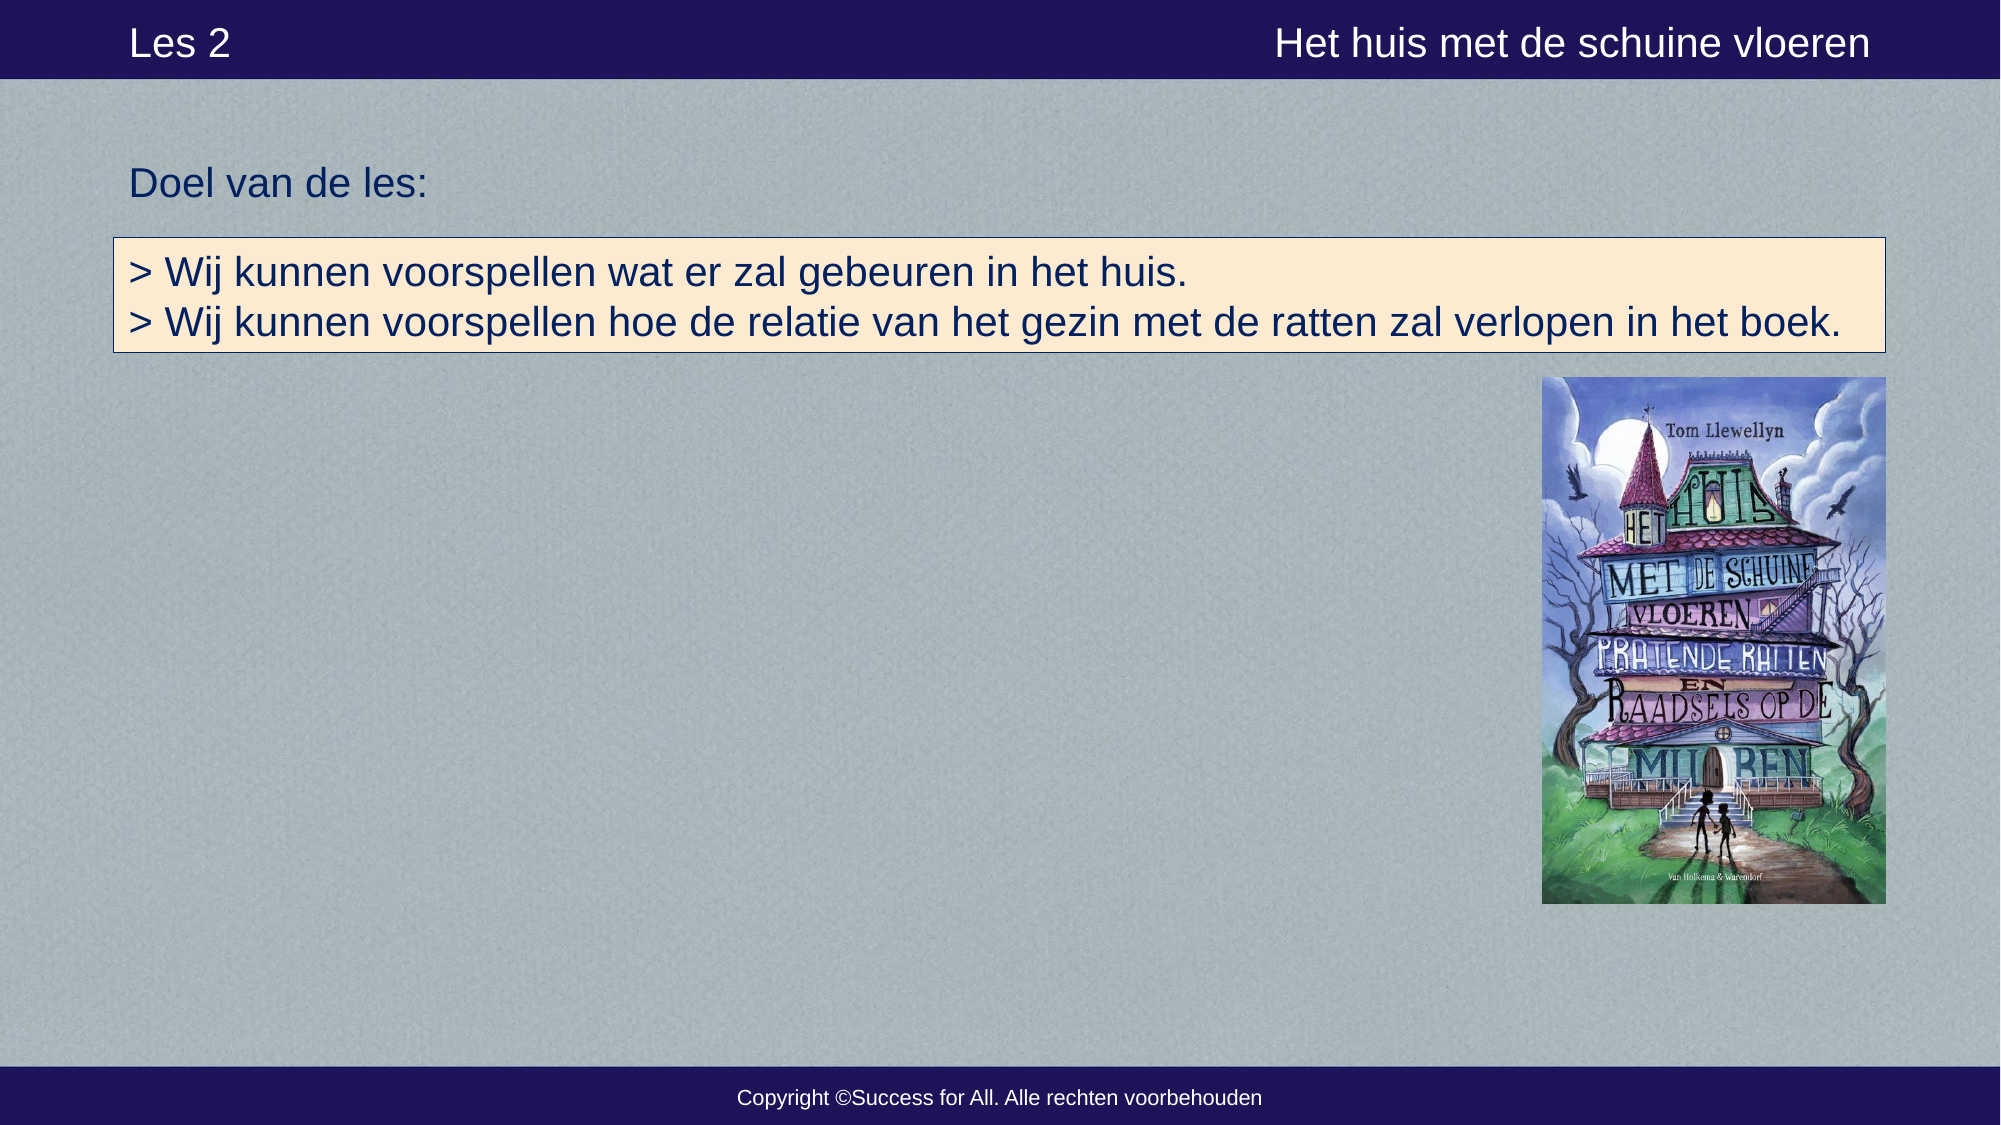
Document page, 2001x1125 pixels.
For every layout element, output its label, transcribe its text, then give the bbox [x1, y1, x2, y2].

text_box Les 2 [114, 8, 354, 73]
text_box > Wij kunnen voorspellen wat er zal gebeuren in het huis. > Wij kunnen voorspellen hoe de relatie van het gezin met de ratten zal verlopen in het boek. [113, 237, 1886, 353]
text_box Copyright ©Success for All. Alle rechten voorbehouden [0, 1076, 2000, 1125]
text_box Het huis met de schuine vloeren [999, 8, 1886, 73]
picture [0, 0, 2001, 1125]
text_box Doel van de les: [113, 148, 1635, 214]
